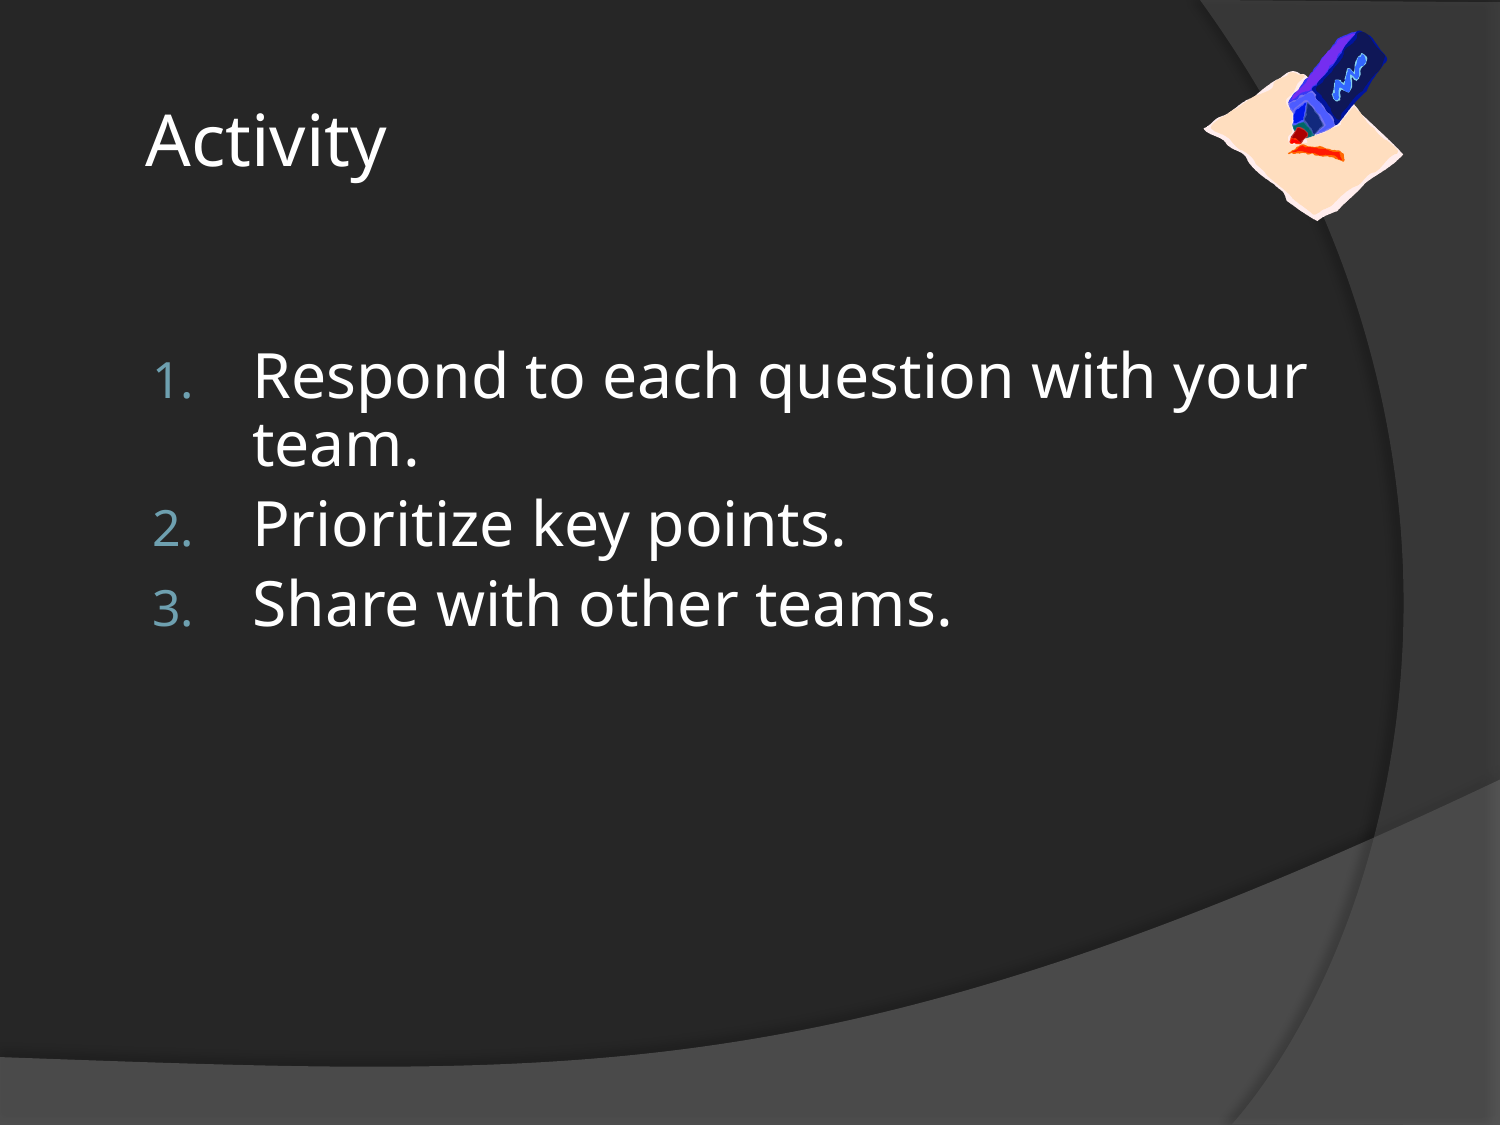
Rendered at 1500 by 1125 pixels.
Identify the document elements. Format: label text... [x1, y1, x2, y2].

list Respond to each question with your team. Prioritize key points. Share with other teams. [137, 249, 1450, 950]
title Activity [138, 87, 1414, 249]
picture [1197, 24, 1408, 226]
